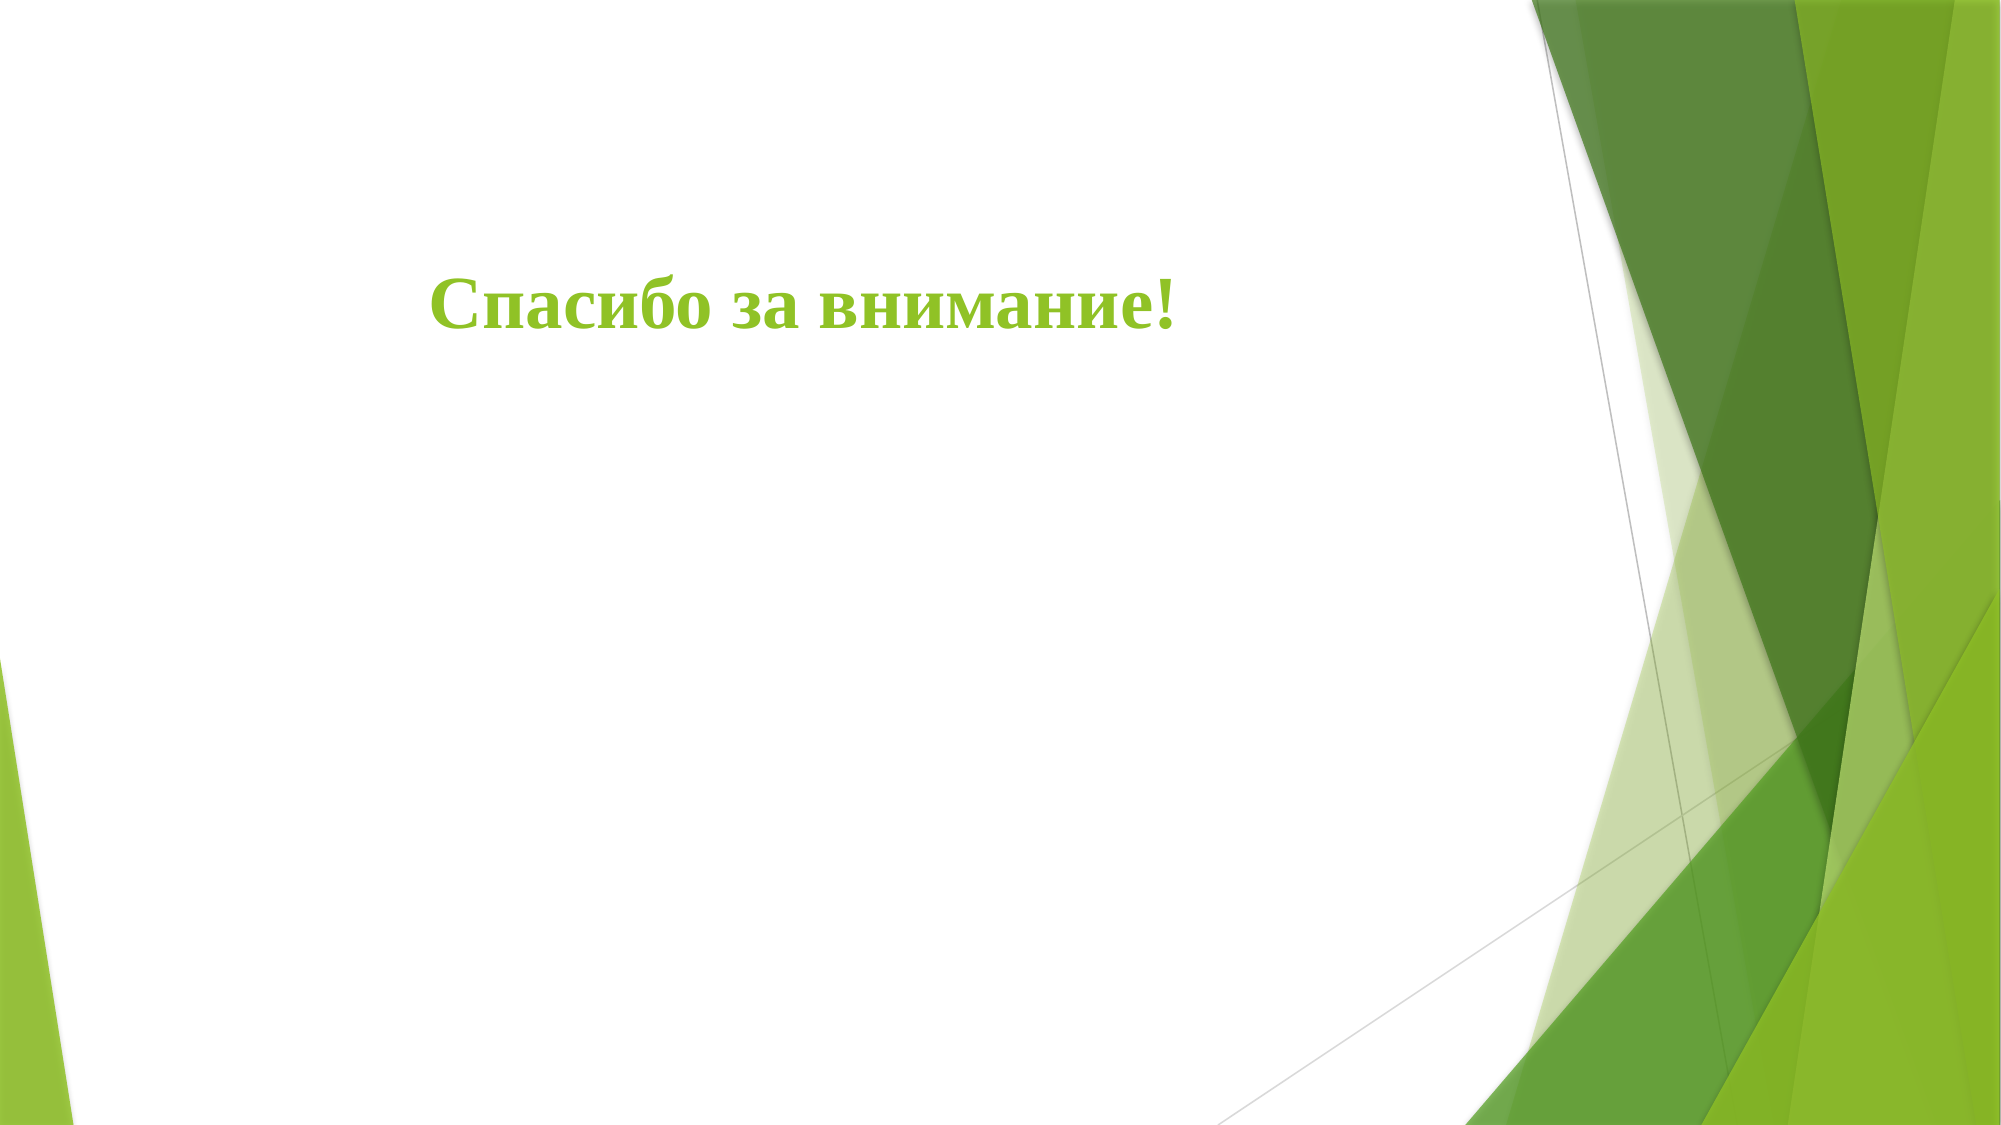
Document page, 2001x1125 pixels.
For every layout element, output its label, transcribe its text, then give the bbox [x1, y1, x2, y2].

title Спасибо за внимание! [400, 246, 1206, 579]
